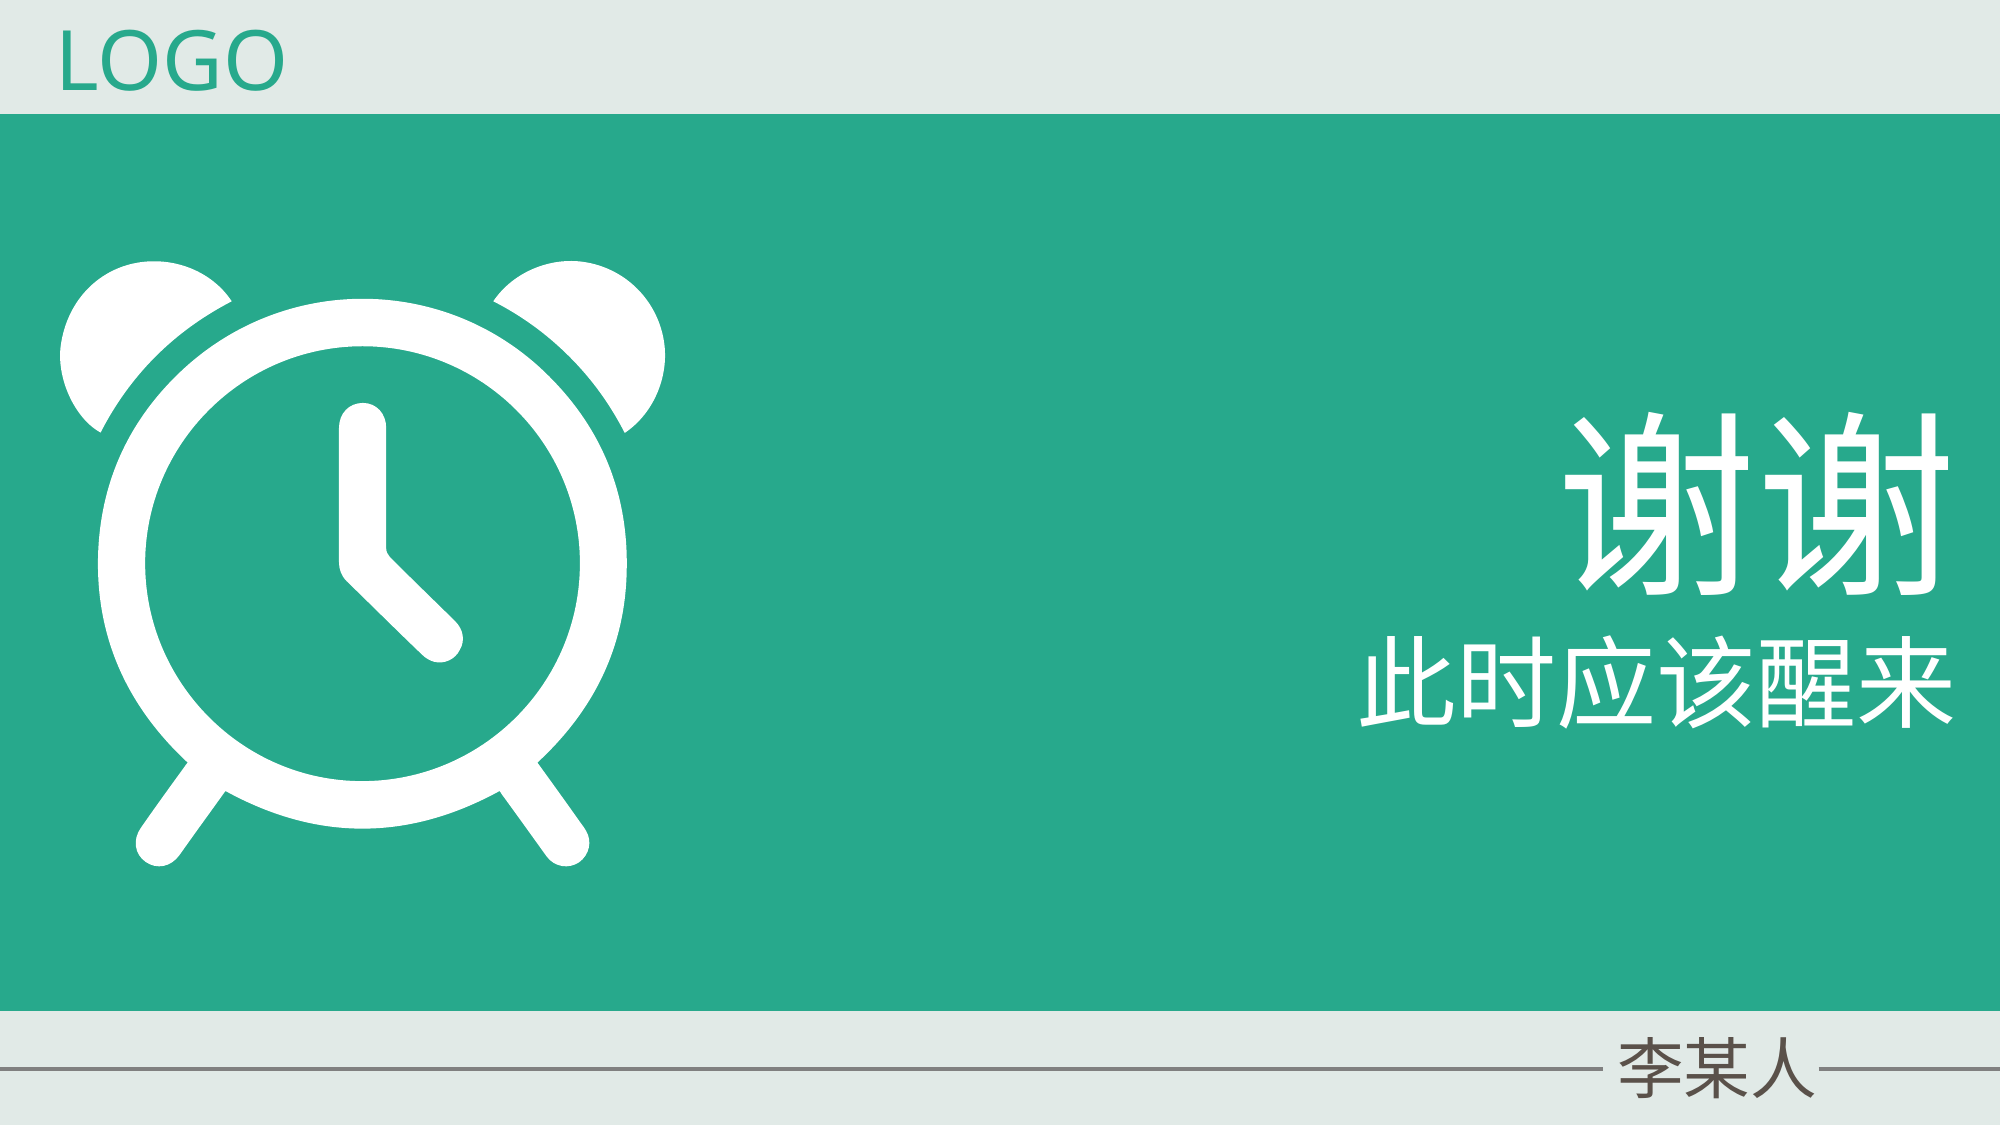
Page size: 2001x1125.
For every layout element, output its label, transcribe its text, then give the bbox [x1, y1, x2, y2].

text_box 李某人 [1602, 1019, 1853, 1115]
text_box LOGO [40, 0, 709, 115]
text_box [0, 113, 2000, 1012]
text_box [56, 255, 671, 870]
text_box 谢谢 此时应该醒来 [699, 373, 1972, 748]
